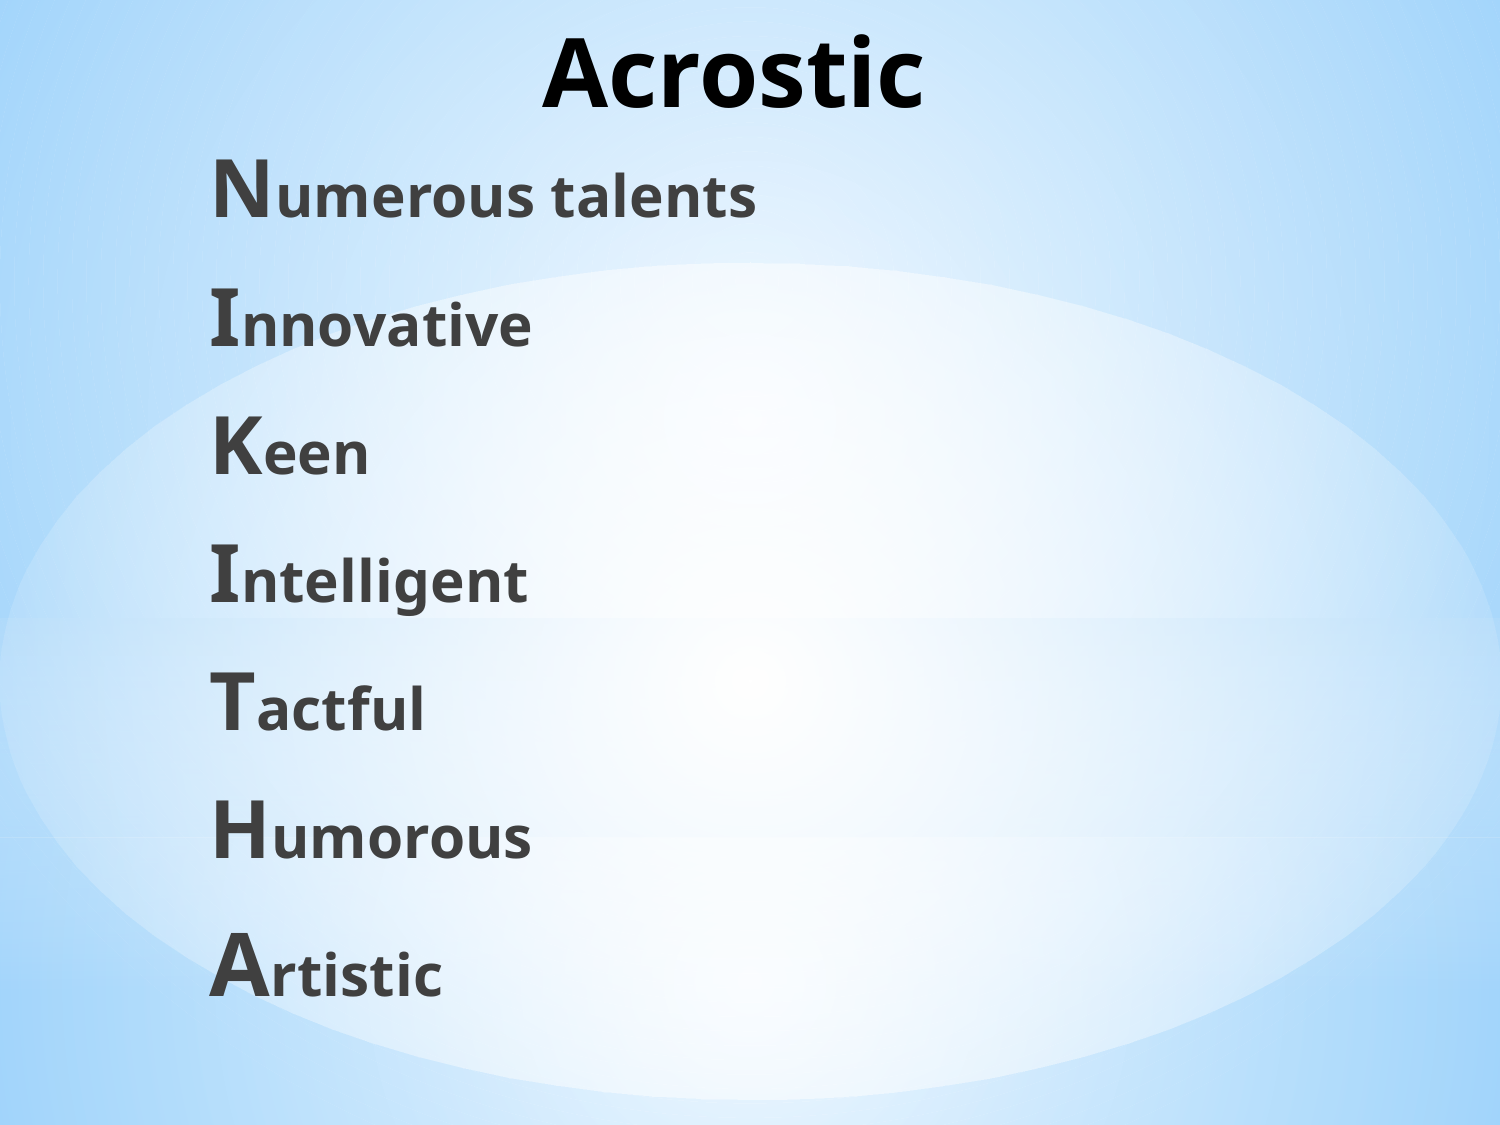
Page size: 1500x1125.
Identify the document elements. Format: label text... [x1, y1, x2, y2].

list Numerous talents Innovative Keen Intelligent Tactful Humorous Artistic [187, 120, 1238, 1025]
title Acrostic [200, 4, 1269, 192]
